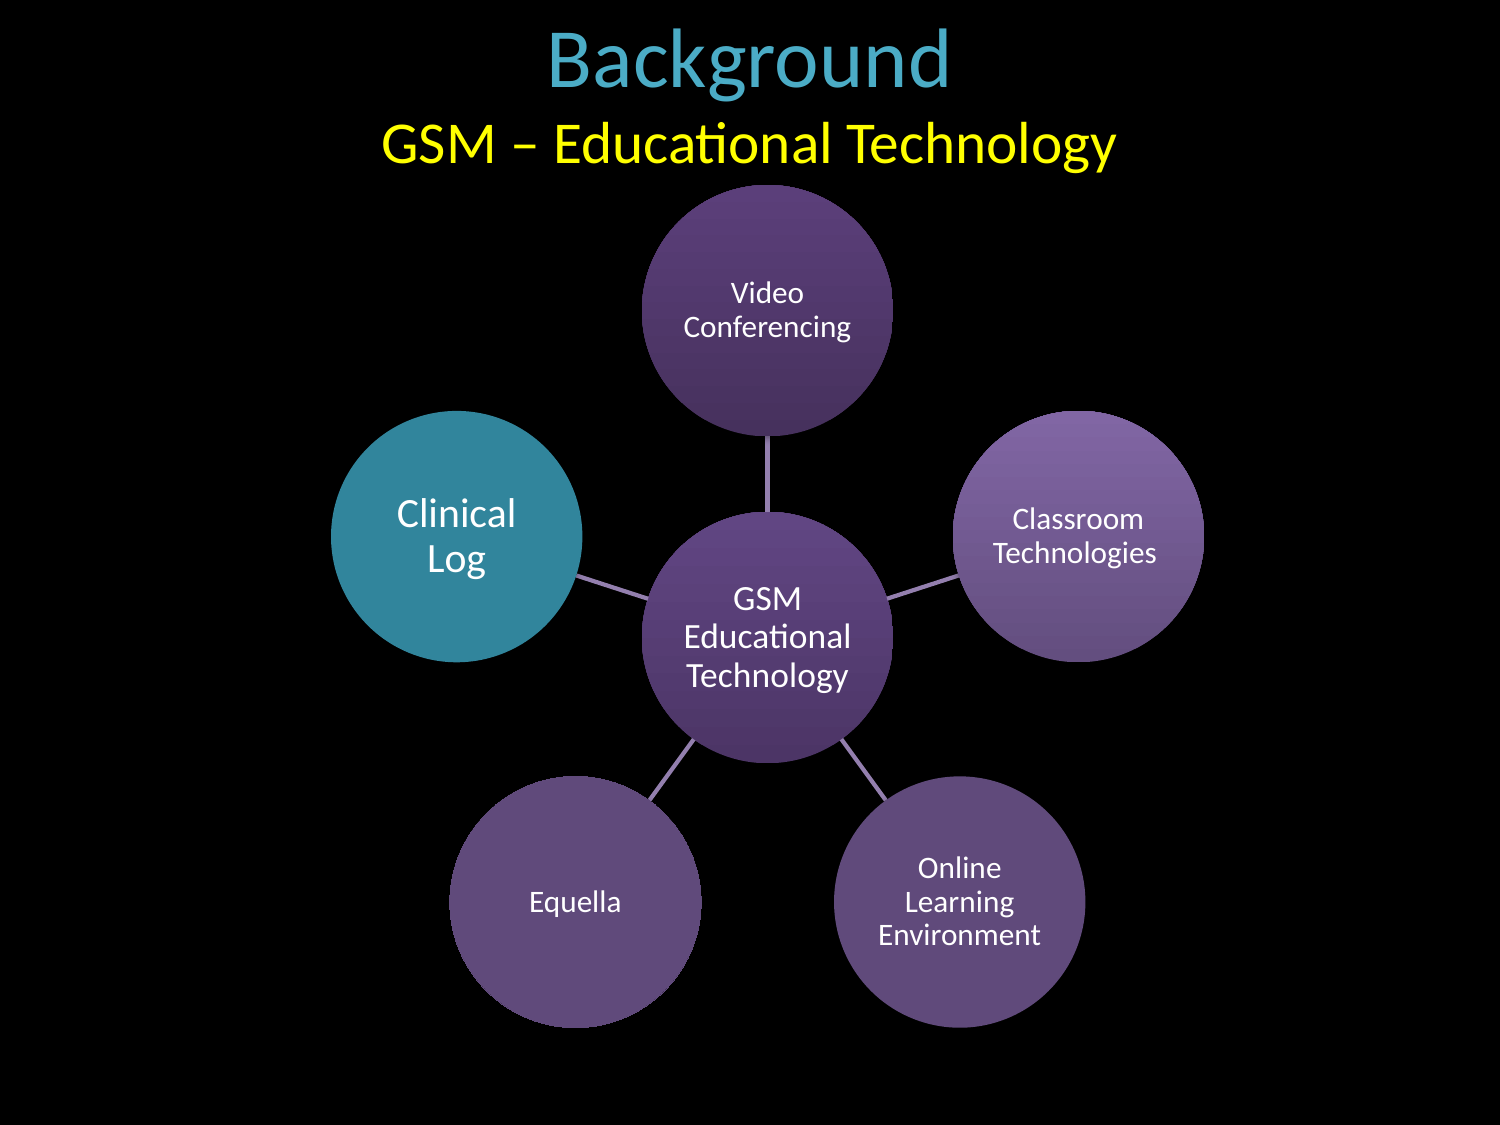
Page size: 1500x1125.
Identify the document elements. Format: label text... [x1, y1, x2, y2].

title Background GSM – Educational Technology [75, 0, 1425, 183]
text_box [93, 184, 1442, 1029]
